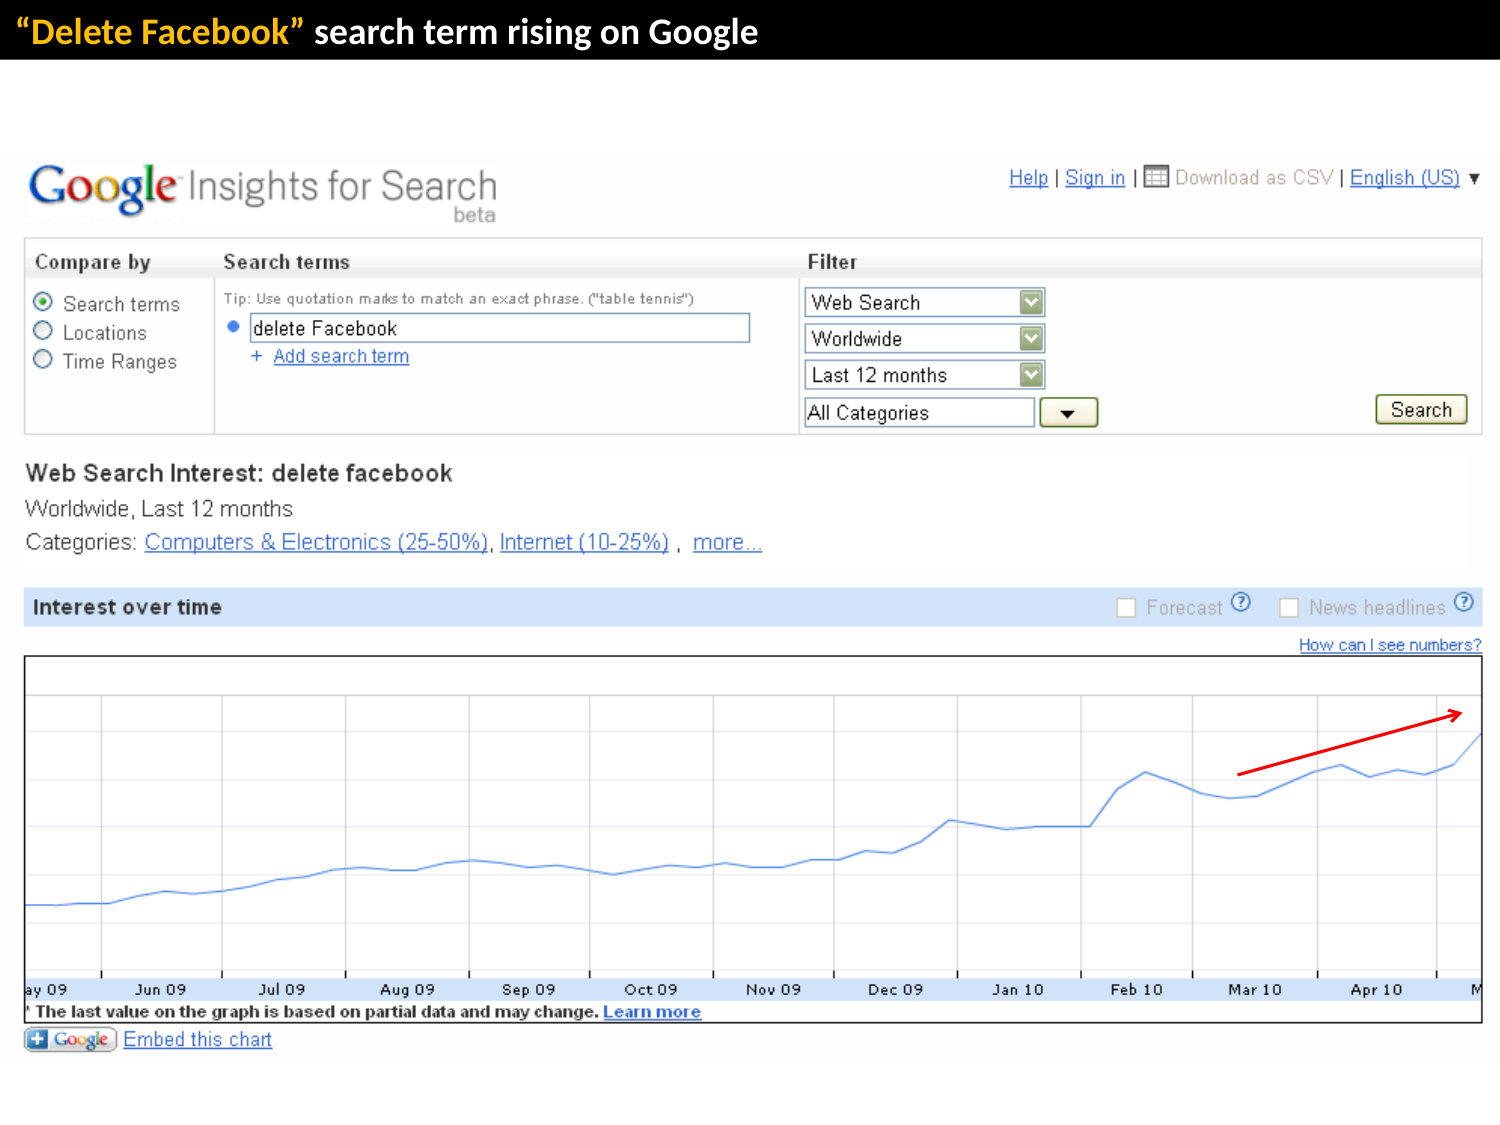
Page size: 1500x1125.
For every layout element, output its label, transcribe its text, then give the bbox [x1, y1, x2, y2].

text_box “Delete Facebook” search term rising on Google [0, 0, 1500, 60]
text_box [1237, 712, 1463, 776]
picture [0, 153, 1500, 1063]
